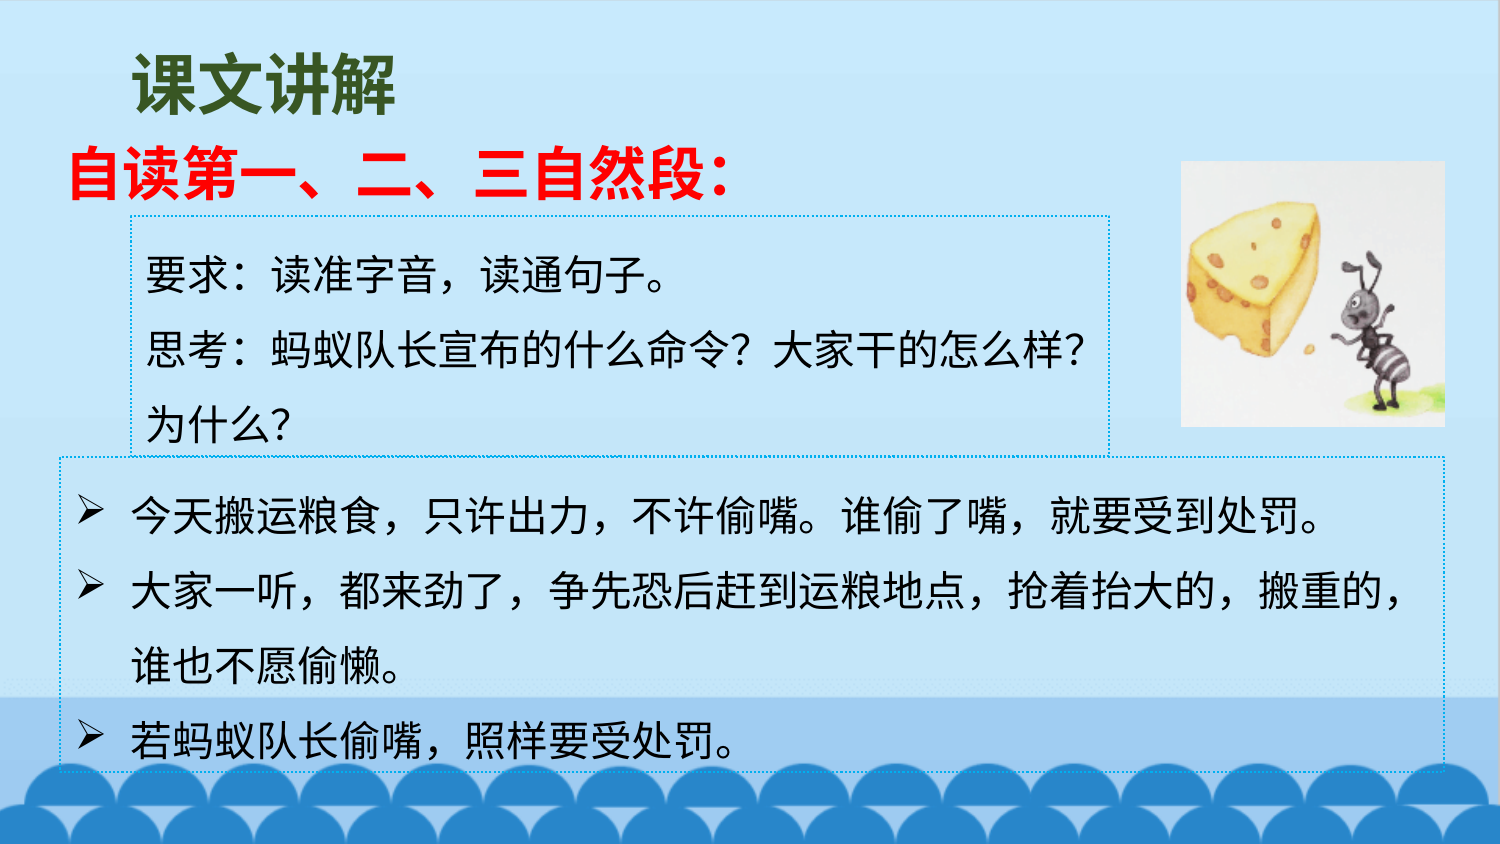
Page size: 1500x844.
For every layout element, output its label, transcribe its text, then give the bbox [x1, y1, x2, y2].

text_box 要求：读准字音，读通句子。 思考：蚂蚁队长宣布的什么命令？大家干的怎么样？为什么？ [130, 216, 1110, 457]
text_box 自读第一、二、三自然段： [49, 129, 779, 215]
picture [0, 0, 1500, 844]
text_box 今天搬运粮食，只许出力，不许偷嘴。谁偷了嘴，就要受到处罚。 大家一听，都来劲了，争先恐后赶到运粮地点，抢着抬大的，搬重的，谁也不愿偷懒。 若蚂蚁队长偷嘴，照样要受处罚。 [59, 457, 1444, 772]
text_box 课文讲解 [115, 35, 413, 129]
